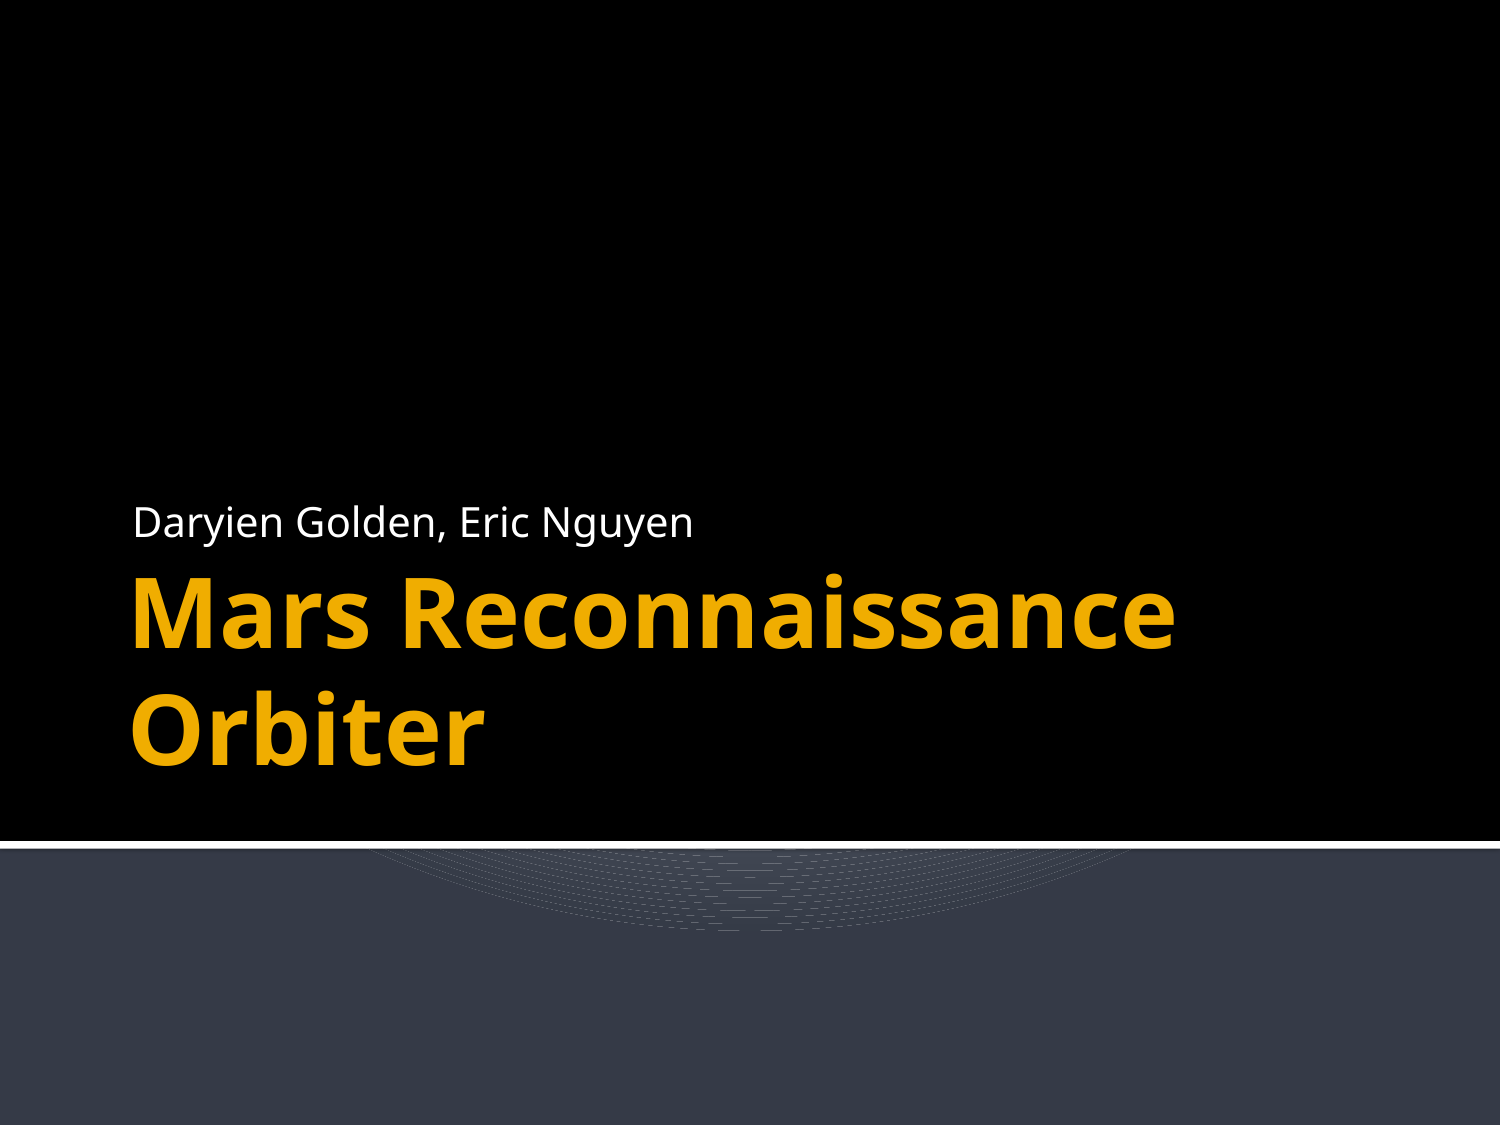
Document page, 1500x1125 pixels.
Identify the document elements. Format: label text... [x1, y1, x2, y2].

title Mars Reconnaissance Orbiter [112, 550, 1438, 825]
subtitle Daryien Golden, Eric Nguyen [112, 299, 1438, 546]
